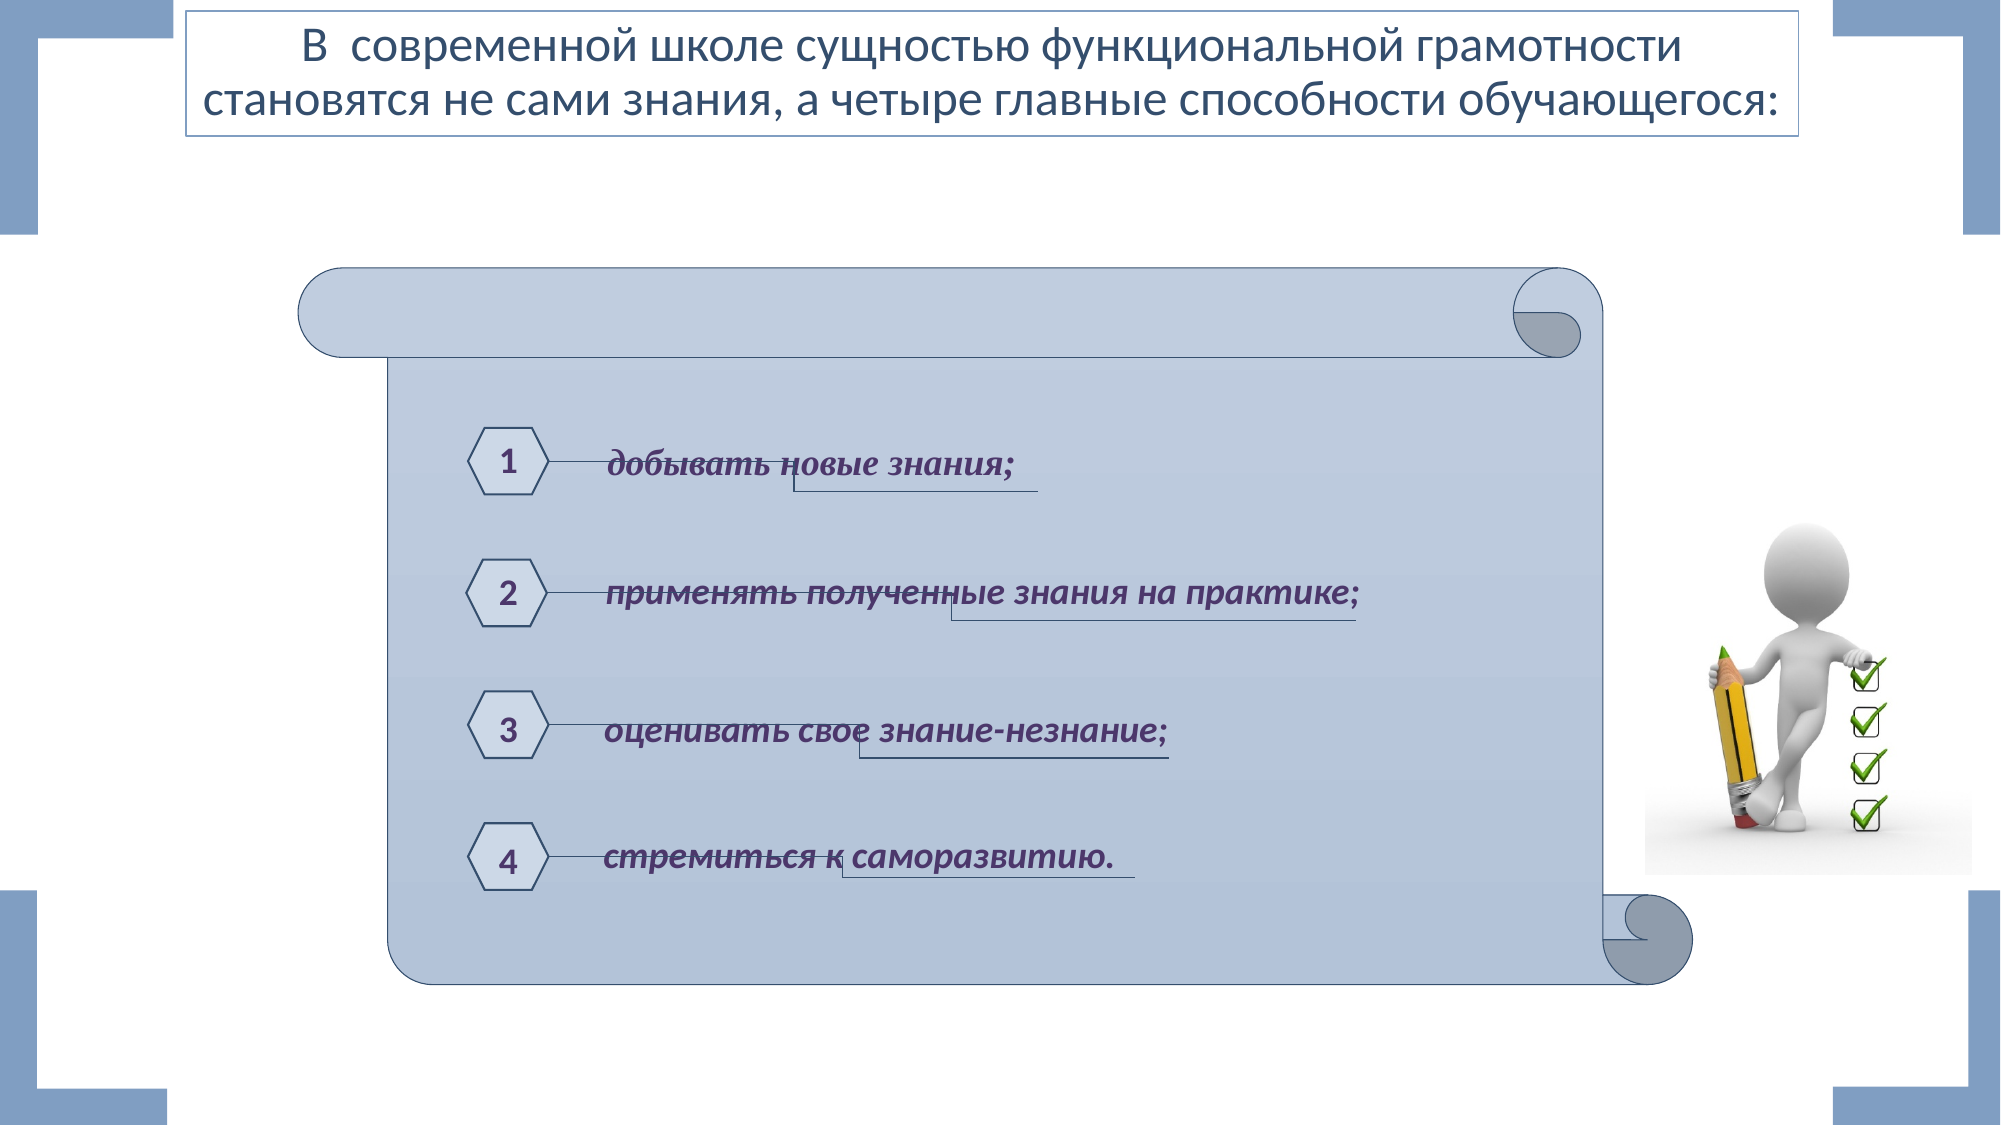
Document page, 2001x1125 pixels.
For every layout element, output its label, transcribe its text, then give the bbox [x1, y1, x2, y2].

text_box [466, 822, 550, 891]
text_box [548, 856, 1135, 878]
text_box [466, 690, 550, 760]
text_box 1 [483, 428, 533, 489]
text_box 4 [483, 829, 533, 889]
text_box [546, 592, 1356, 621]
text_box оценивать свое знание-незнание; [589, 697, 1184, 758]
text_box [548, 461, 1039, 492]
text_box [465, 558, 548, 628]
text_box применять полученные знания на практике; [590, 559, 1376, 620]
text_box стремиться к саморазвитию. [588, 878, 1132, 883]
text_box [466, 426, 550, 496]
text_box 3 [483, 697, 533, 758]
text_box 2 [483, 560, 533, 621]
picture [1645, 494, 1972, 875]
text_box добывать новые знания; [592, 430, 1032, 461]
text_box [297, 267, 1694, 986]
text_box стремиться к саморазвитию. [588, 823, 1132, 856]
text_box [548, 724, 1170, 758]
list В современной школе сущностью функциональной грамотности становятся не сами знания, а четыре главные способности обучающегося: [186, 10, 1799, 137]
